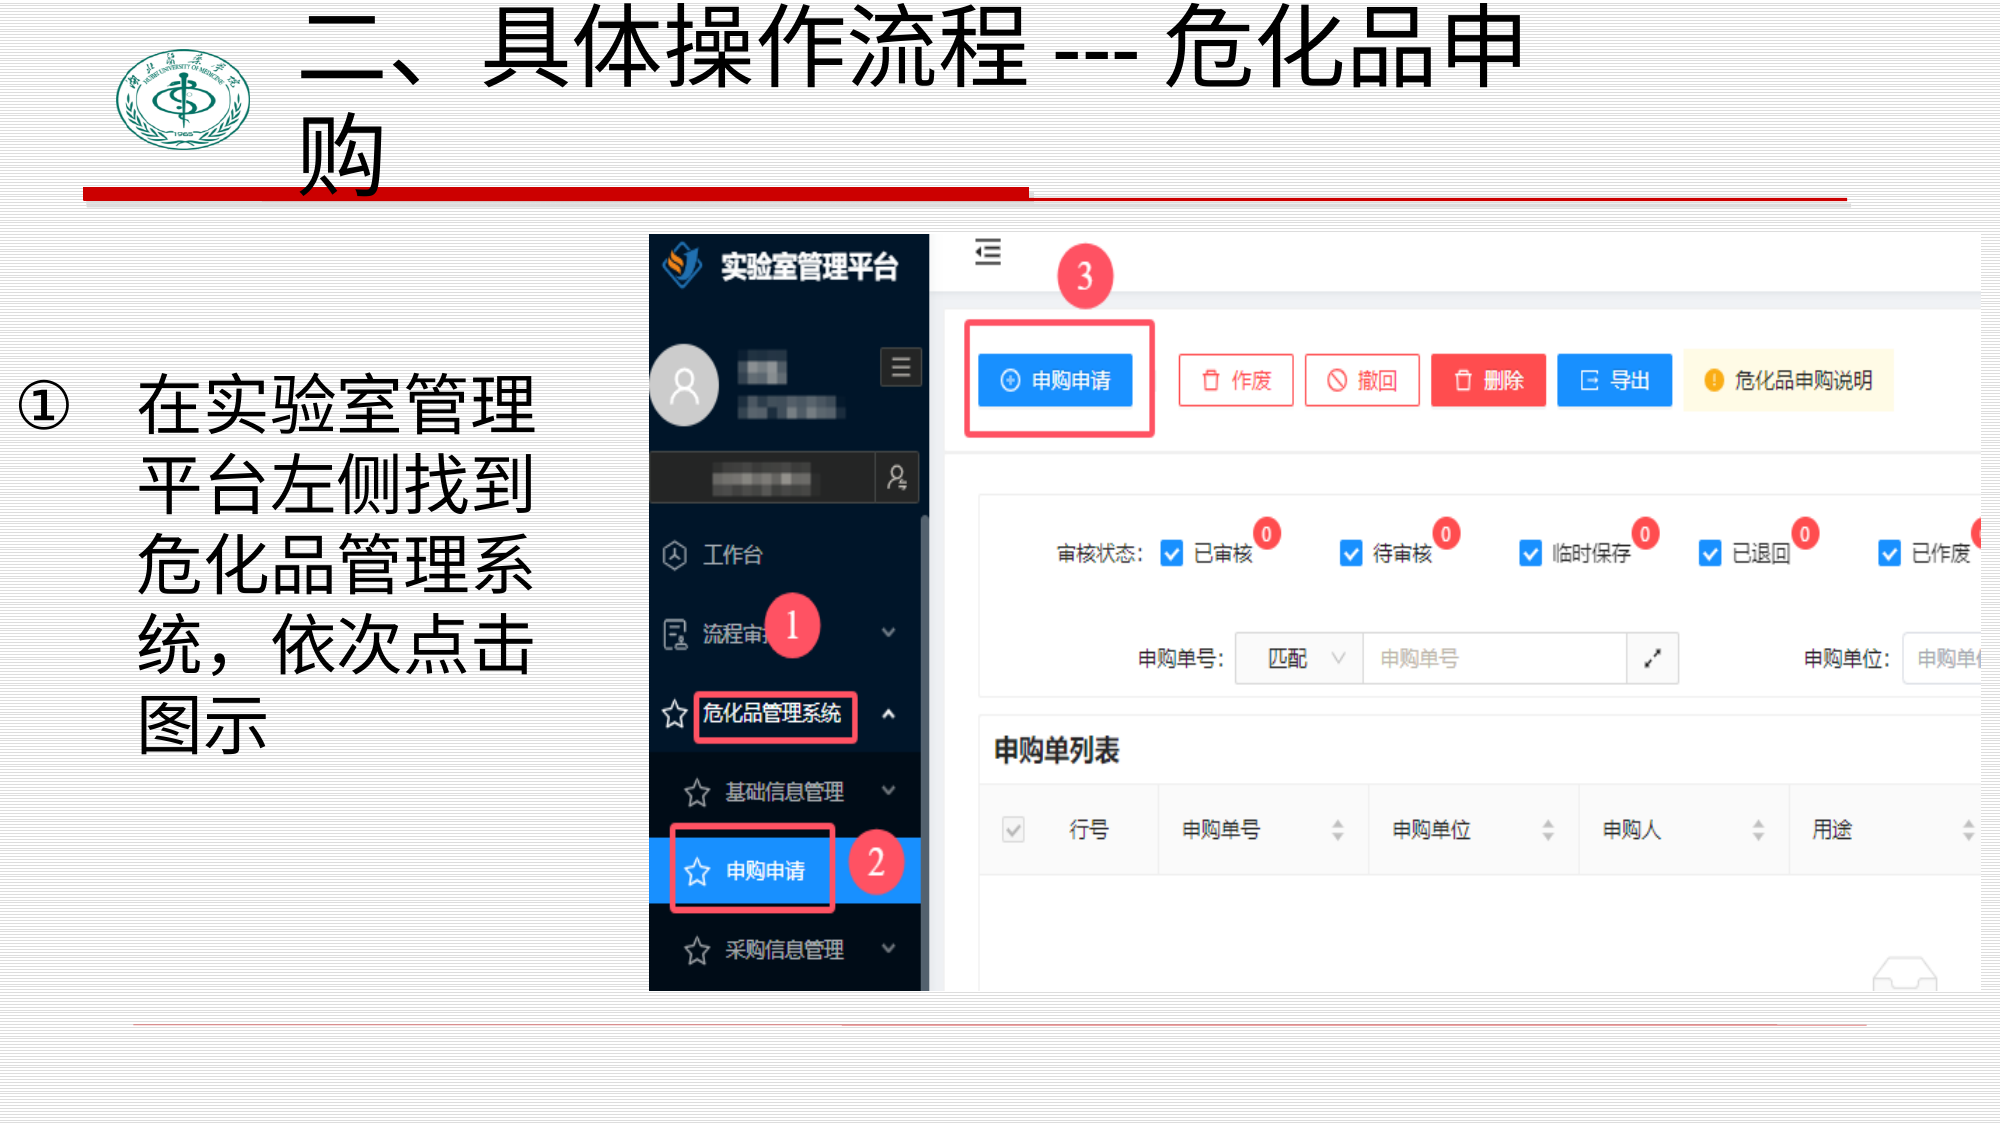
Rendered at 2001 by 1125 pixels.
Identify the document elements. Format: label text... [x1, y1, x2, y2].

picture [649, 234, 1981, 991]
text_box 在实验室管理平台左侧找到危化品管理系统，依次点击图示 [0, 239, 618, 886]
text_box 二、具体操作流程---危化品申购 [282, 30, 1633, 166]
picture [116, 49, 250, 150]
